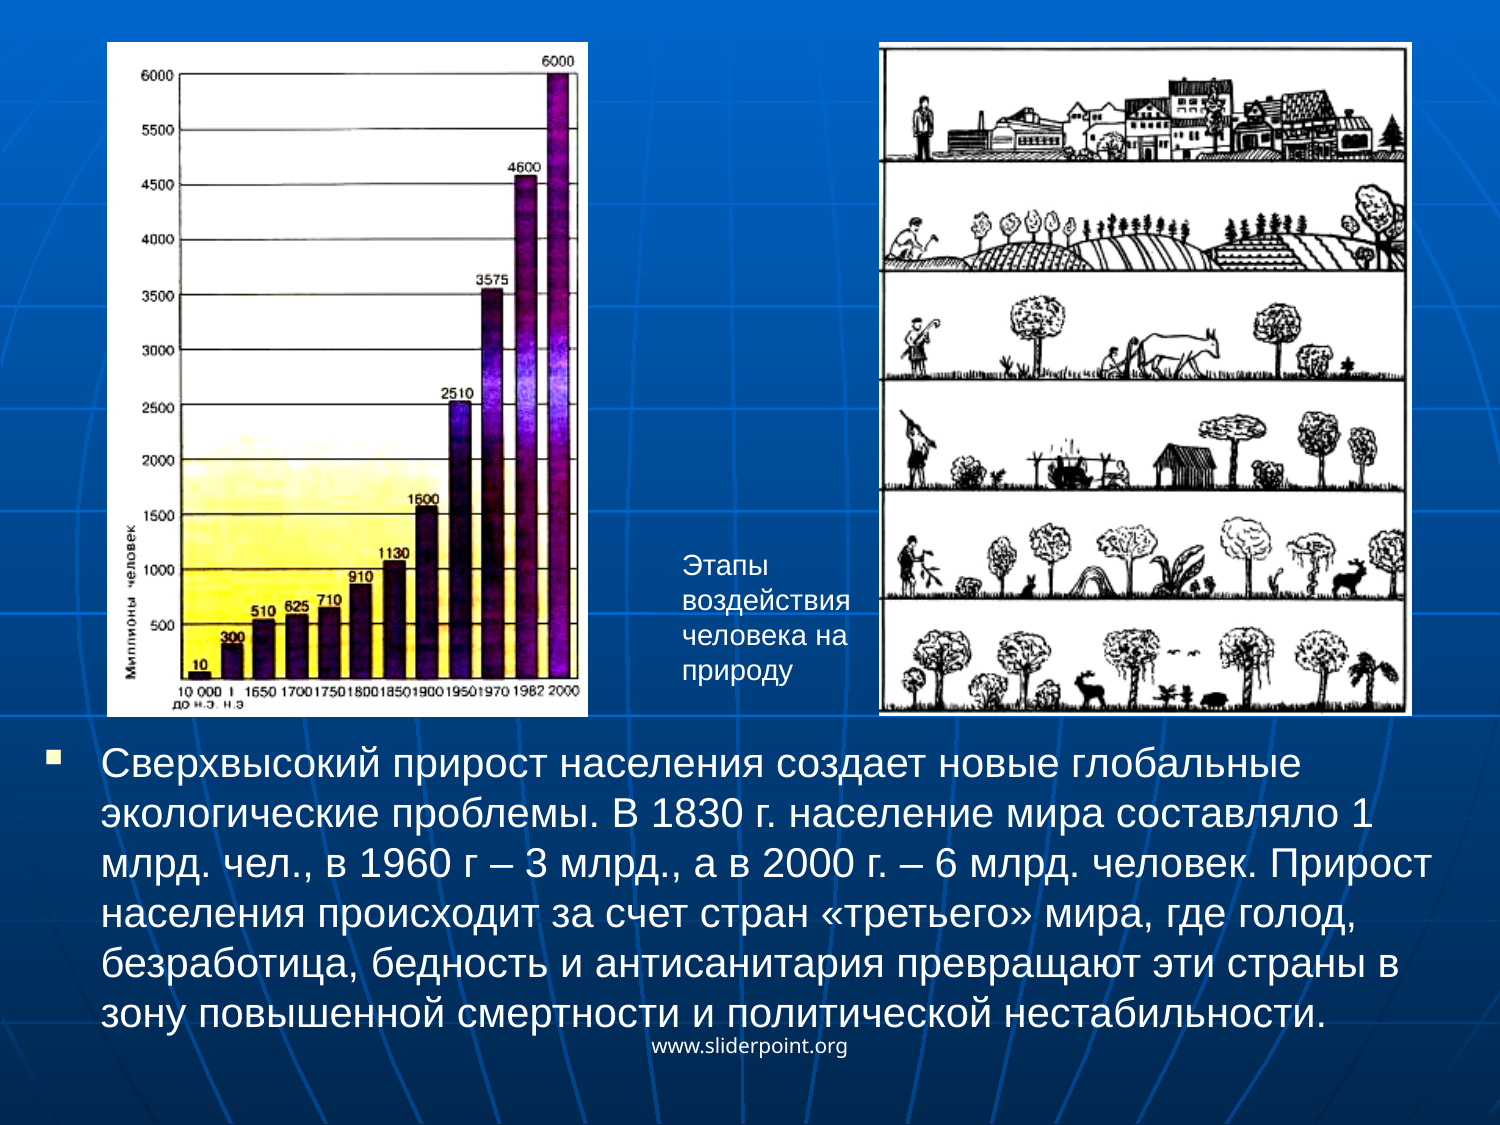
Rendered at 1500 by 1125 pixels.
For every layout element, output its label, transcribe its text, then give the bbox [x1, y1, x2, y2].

footer www.sliderpoint.org [512, 1024, 988, 1101]
list Сверхвысокий прирост населения создает новые глобальные экологические проблемы. В 1830 г. население мира составляло 1 млрд. чел., в 1960 г – 3 млрд., а в 2000 г. – 6 млрд. человек. Прирост населения происходит за счет стран «третьего» мира, где голод, безработица, бедность и антисанитария превращают эти страны в зону повышенной смертности и политической нестабильности. [29, 727, 1500, 1125]
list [106, 42, 588, 717]
text_box Этапы воздействия человека на природу [667, 538, 874, 694]
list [879, 42, 1412, 717]
